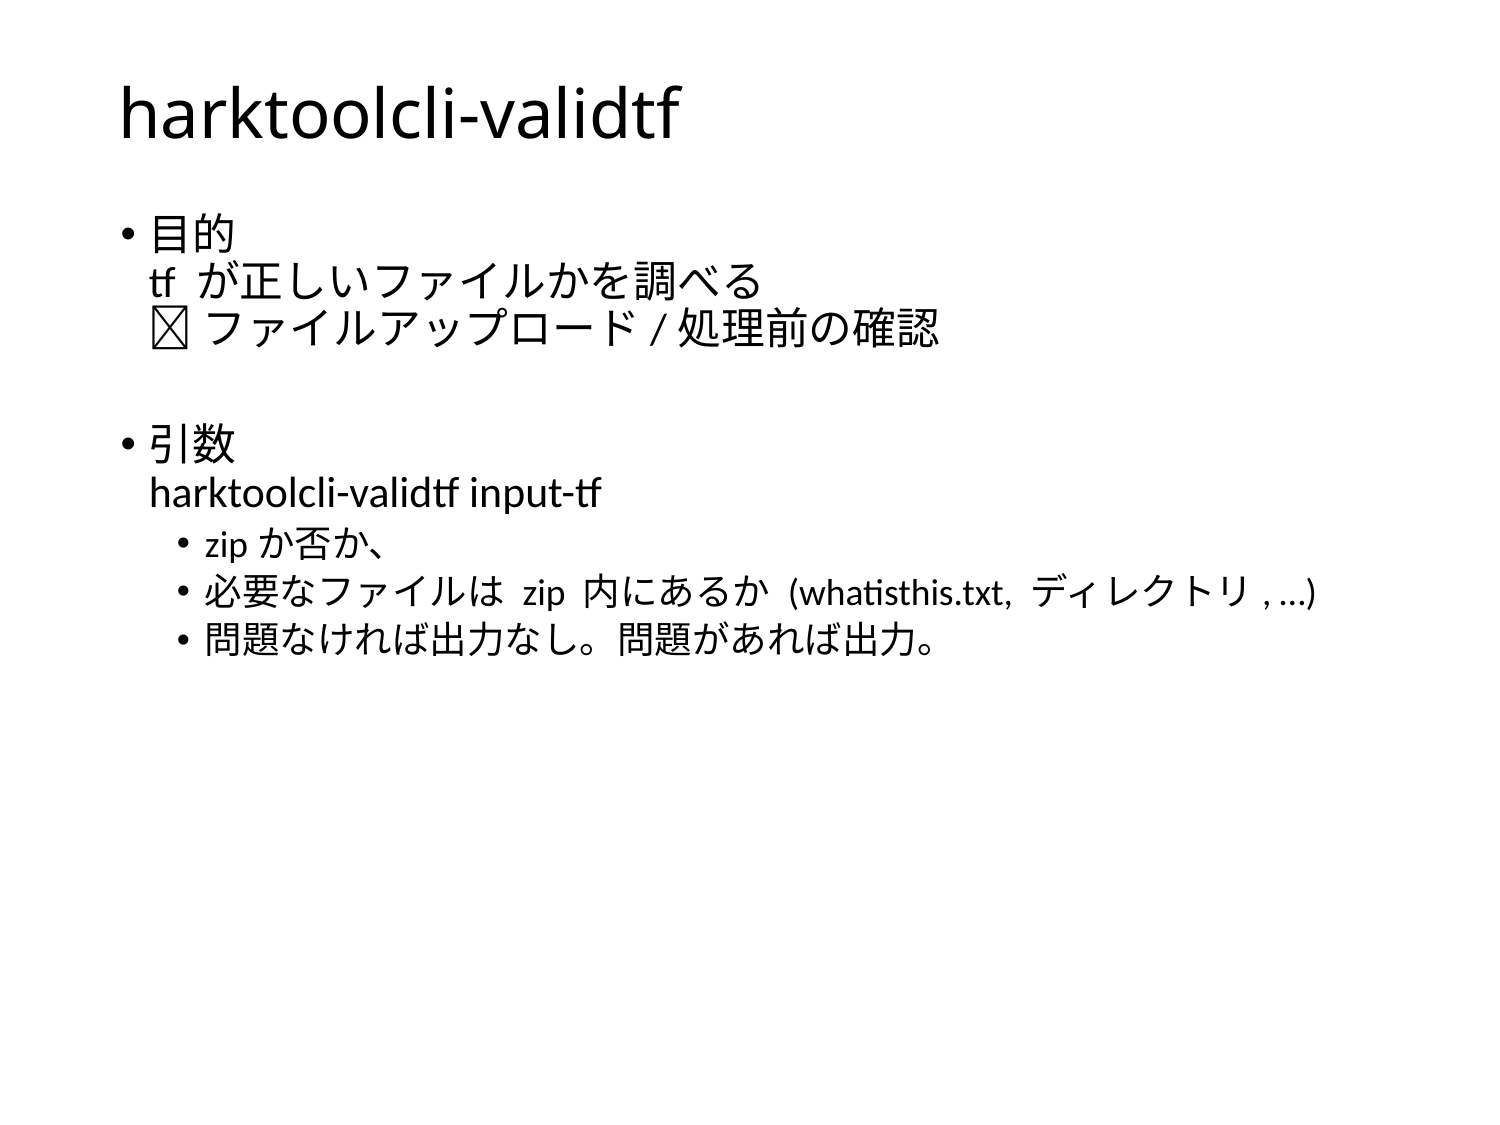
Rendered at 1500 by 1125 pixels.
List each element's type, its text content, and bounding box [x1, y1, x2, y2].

list 目的 tf が正しいファイルかを調べる  ファイルアップロード/処理前の確認 引数 harktoolcli-validtf input-tf zipか否か、 必要なファイルは zip 内にあるか (whatisthis.txt, ディレクトリ, …) 問題なければ出力なし。問題があれば出力。 [105, 204, 1400, 1020]
title harktoolcli-validtf [103, 59, 1397, 173]
